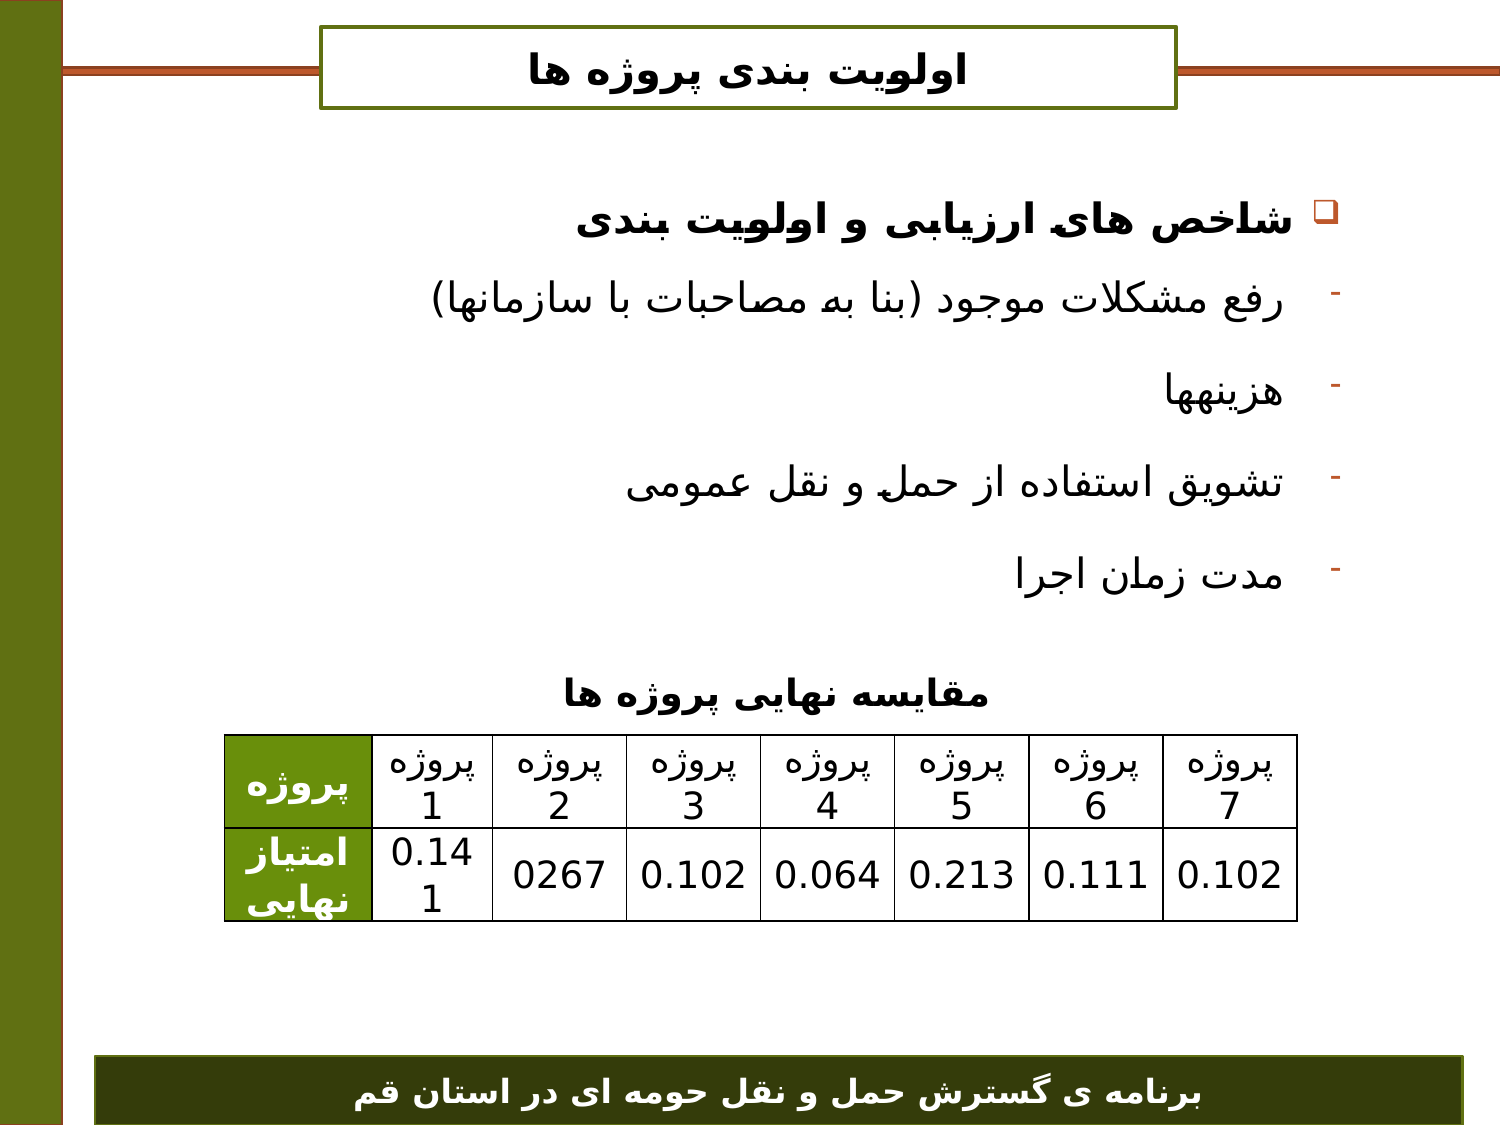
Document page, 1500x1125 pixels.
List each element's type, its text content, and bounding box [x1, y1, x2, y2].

table_header پروژه 6 [1030, 736, 1162, 827]
table_header پروژه 1 [373, 736, 492, 827]
table_cell 0.213 [895, 829, 1028, 920]
table_cell 0.102 [627, 829, 760, 920]
table_cell امتیاز نهایی [225, 829, 371, 920]
table_header پروژه 3 [627, 767, 760, 827]
table_cell 0267 [493, 829, 626, 920]
text_box برنامه ی گسترش حمل و نقل حومه ای در استان قم [94, 1055, 1464, 1125]
table_header پروژه 2 [493, 736, 626, 827]
table_header پروژه 5 [895, 736, 1028, 827]
table_header پروژه [225, 736, 371, 827]
table_cell 0.064 [761, 829, 894, 920]
subtitle شاخص های ارزیابی و اولویت بندی رفع مشکلات موجود (بنا به مصاحبات با سازمان­ها) هزینه­ها تشویق استفاده از حمل و نقل عمومی مدت زمان اجرا [197, 159, 1357, 653]
text_box [1177, 66, 1500, 76]
table_cell 0.102 [1164, 829, 1296, 920]
text_box مقایسه نهایی پروژه ها [548, 661, 1006, 767]
table_cell 0.111 [1030, 829, 1162, 920]
table_cell 0.141 [373, 829, 492, 920]
text_box [63, 66, 320, 76]
table_header پروژه 4 [761, 767, 894, 827]
table_header پروژه 7 [1164, 736, 1296, 827]
text_box [0, 0, 63, 1125]
text_box اولویت بندی پروژه ها [320, 26, 1177, 109]
